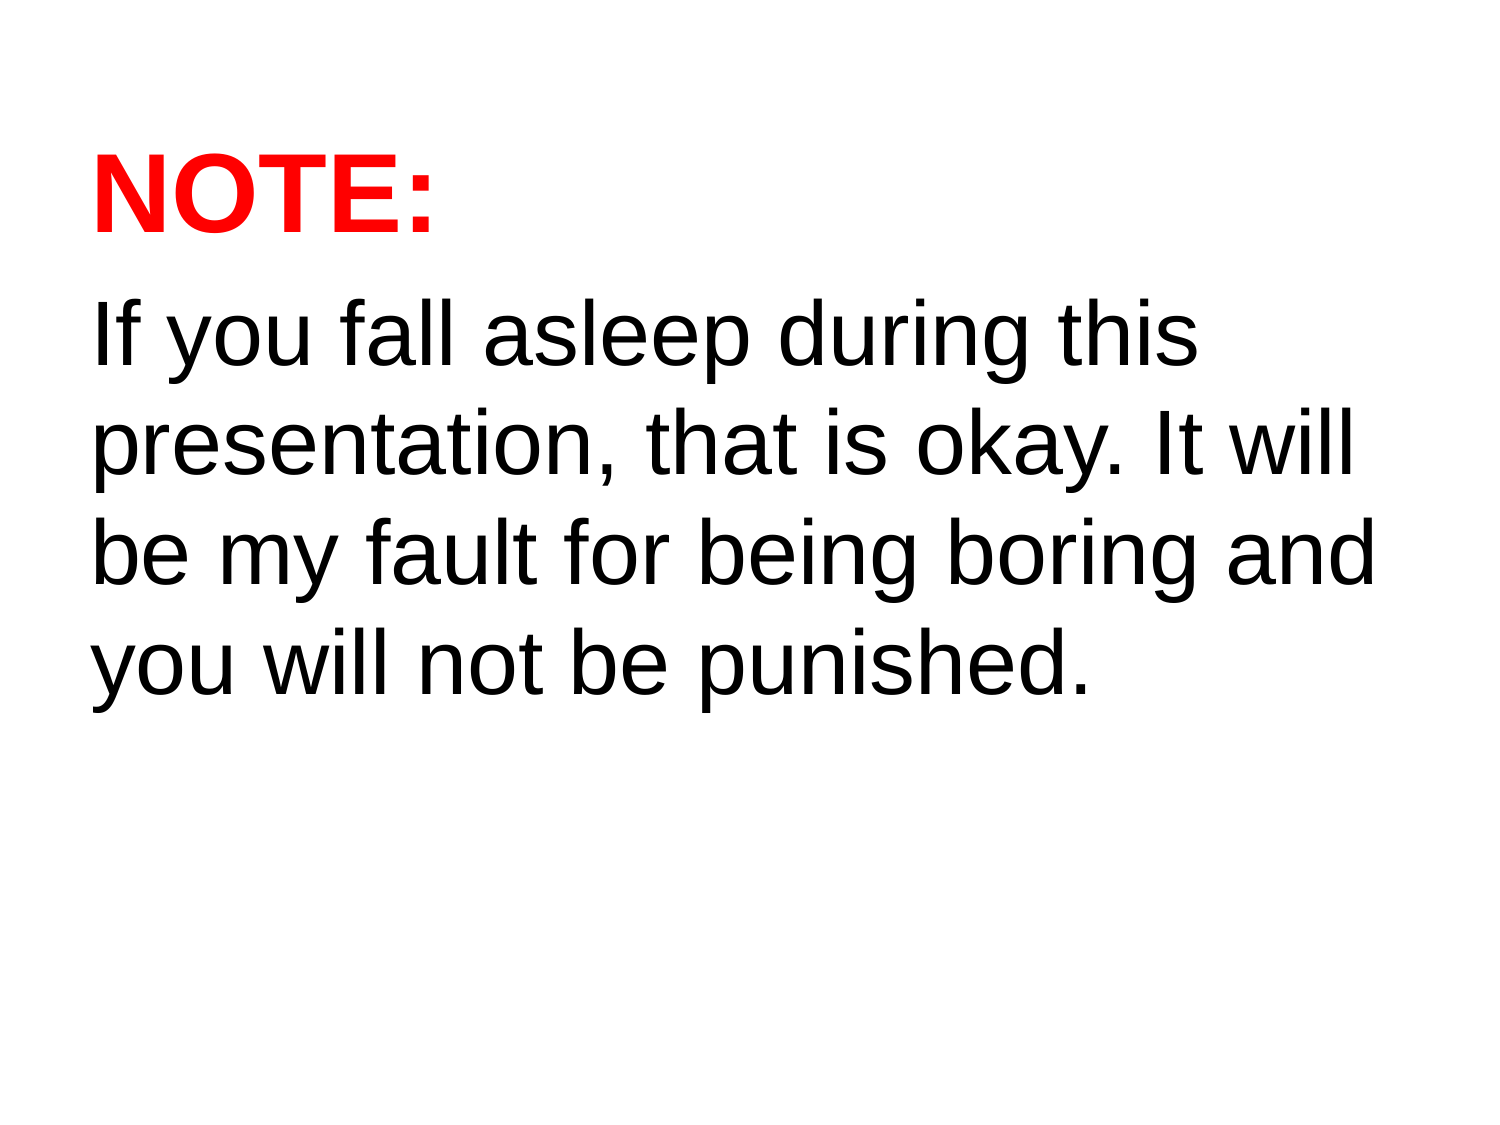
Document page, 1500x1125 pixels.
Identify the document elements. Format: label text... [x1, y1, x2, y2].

list NOTE: If you fall asleep during this presentation, that is okay. It will be my fault for being boring and you will not be punished. [75, 112, 1425, 1005]
